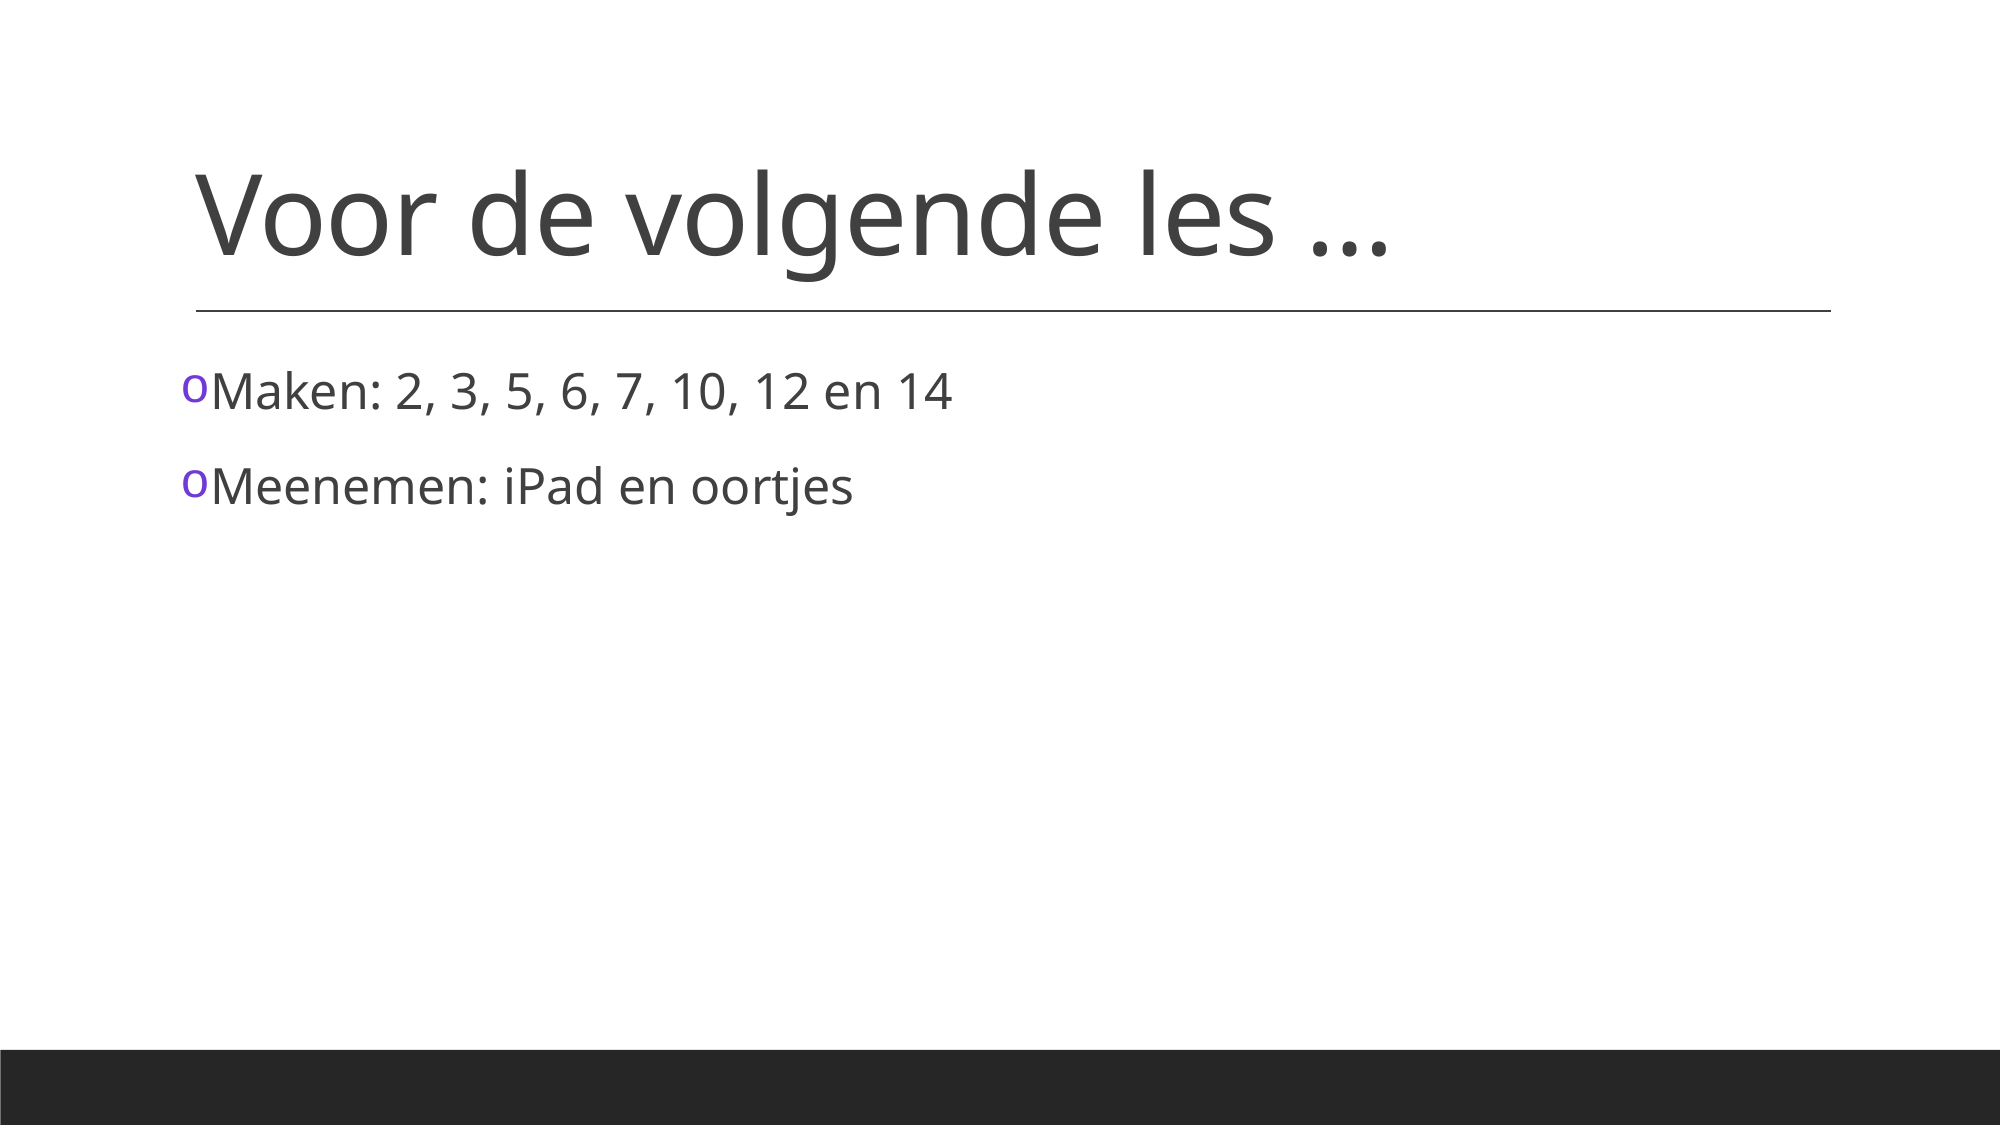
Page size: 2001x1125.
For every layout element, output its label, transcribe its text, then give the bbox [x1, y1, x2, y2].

list Maken: 2, 3, 5, 6, 7, 10, 12 en 14 Meenemen: iPad en oortjes [180, 345, 1830, 963]
title Voor de volgende les … [180, 47, 1830, 285]
